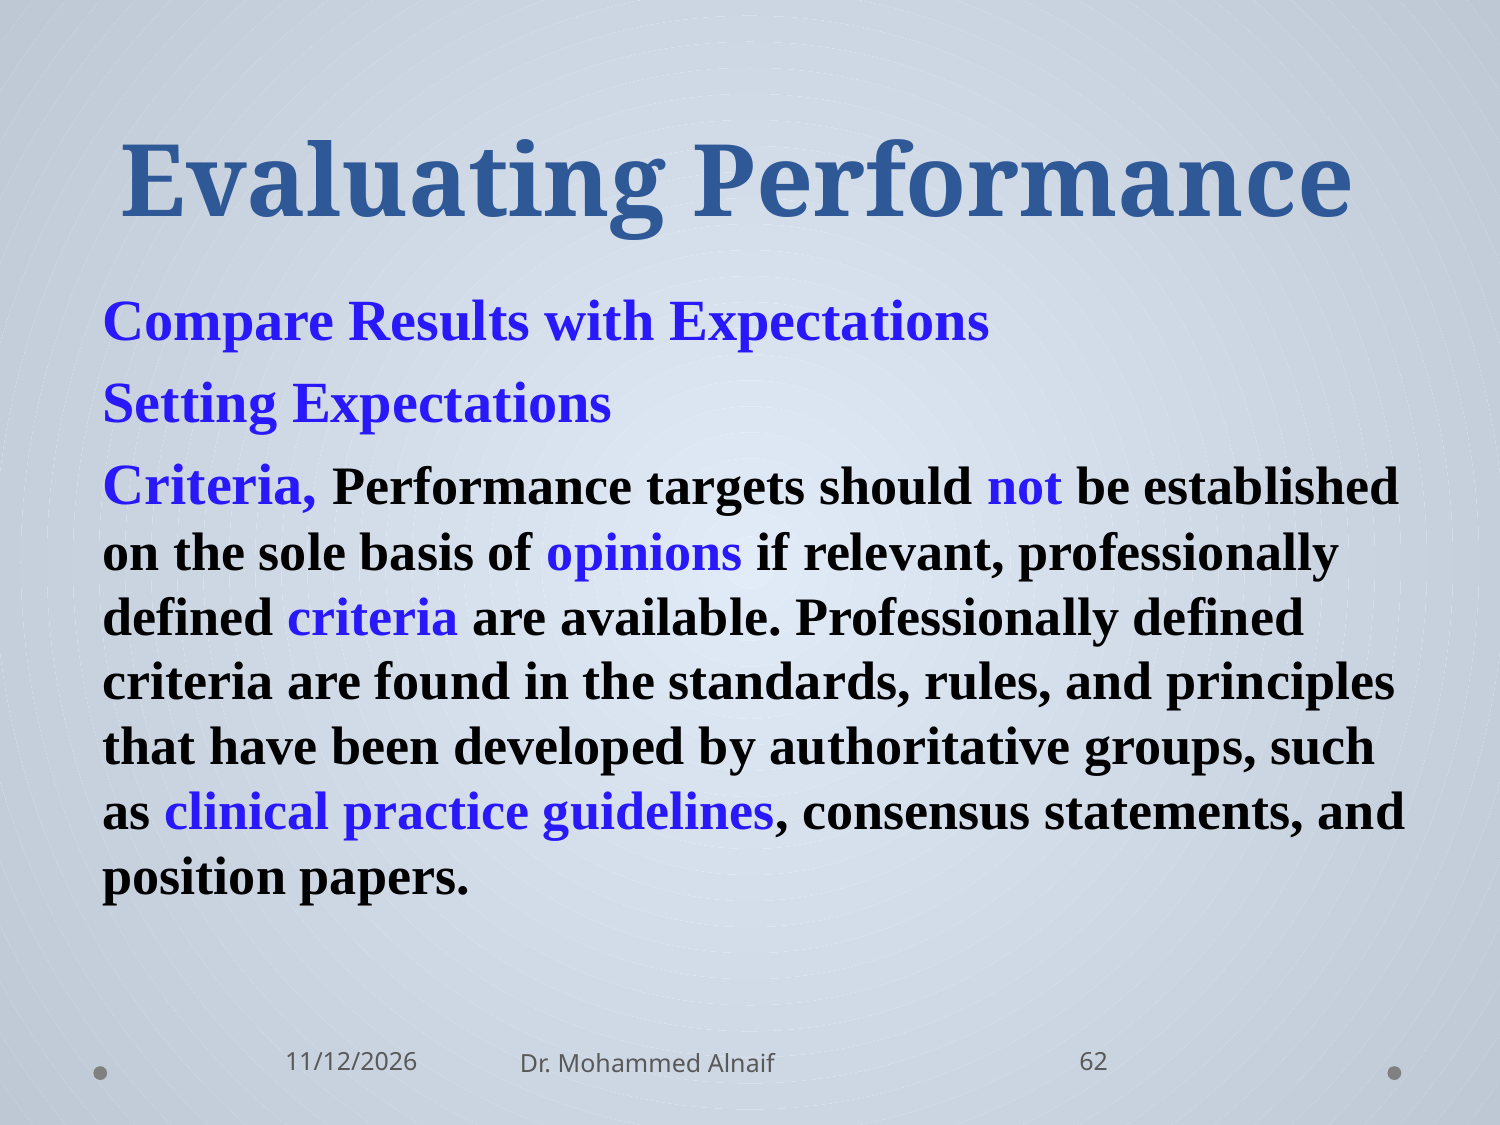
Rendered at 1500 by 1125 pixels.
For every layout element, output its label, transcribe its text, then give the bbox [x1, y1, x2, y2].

title Evaluating Performance [100, 78, 1376, 244]
slide_number 62 [1074, 1025, 1425, 1100]
footer Dr. Mohammed Alnaif [512, 1025, 988, 1100]
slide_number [75, 1025, 425, 1100]
subtitle Compare Results with Expectations Setting Expectations Criteria, Performance targets should not be established on the sole basis of opinions if relevant, professionally defined criteria are available. Professionally defined criteria are found in the standards, rules, and principles that have been developed by authoritative groups, such as clinical practice guidelines, consensus statements, and position papers. [87, 275, 1425, 1001]
